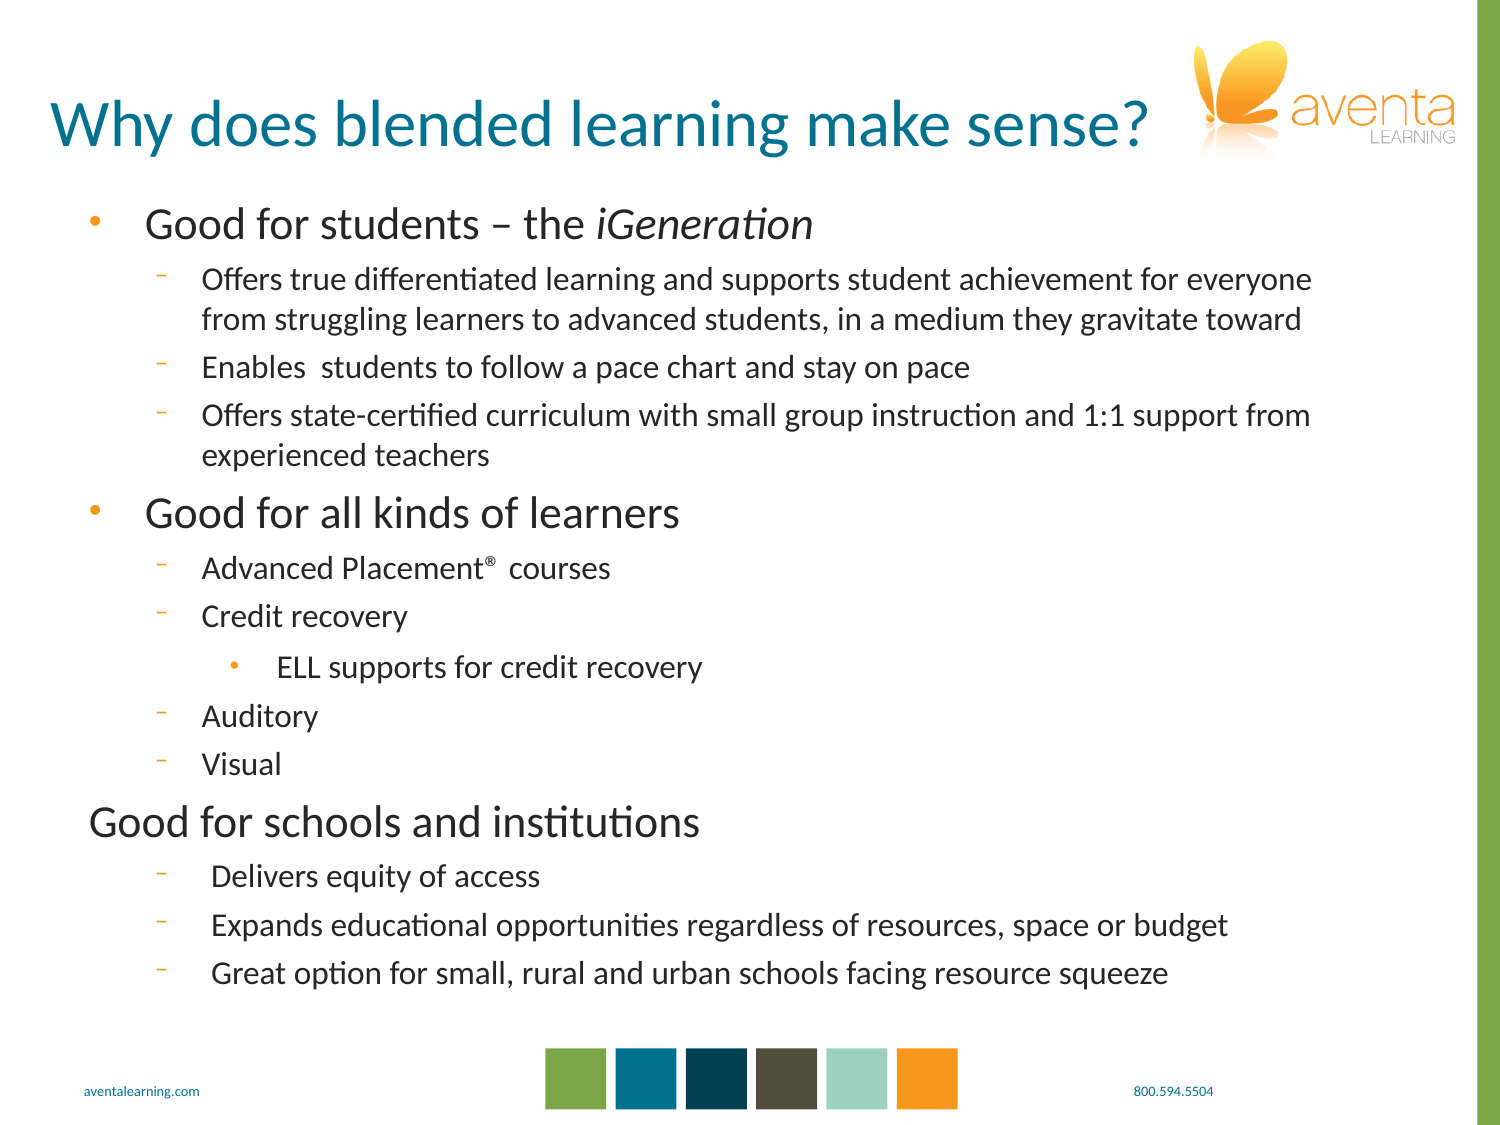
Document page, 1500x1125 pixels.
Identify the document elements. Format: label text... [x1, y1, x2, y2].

title Why does blended learning make sense? [35, 85, 1292, 235]
text_box [1477, 0, 1500, 1125]
picture [1173, 1088, 1180, 1096]
picture [1202, 1087, 1210, 1094]
picture [1167, 1087, 1172, 1096]
list Good for students – the iGeneration Offers true differentiated learning and supports student achievement for everyone from struggling learners to advanced students, in a medium they gravitate toward Enables students to follow a pace chart and stay on pace Offers state-certified curriculum with small group instruction and 1:1 support from experienced teachers Good for all kinds of learners Advanced Placement® courses Credit recovery ELL supports for credit recovery Auditory Visual Good for schools and institutions Delivers equity of access Expands educational opportunities regardless of resources, space or budget Great option for small, rural and urban schools facing resource squeeze [73, 185, 1352, 1000]
picture [98, 1089, 104, 1096]
picture [105, 1089, 111, 1096]
picture [1134, 1086, 1138, 1096]
picture [1192, 41, 1455, 206]
picture [189, 1089, 199, 1096]
